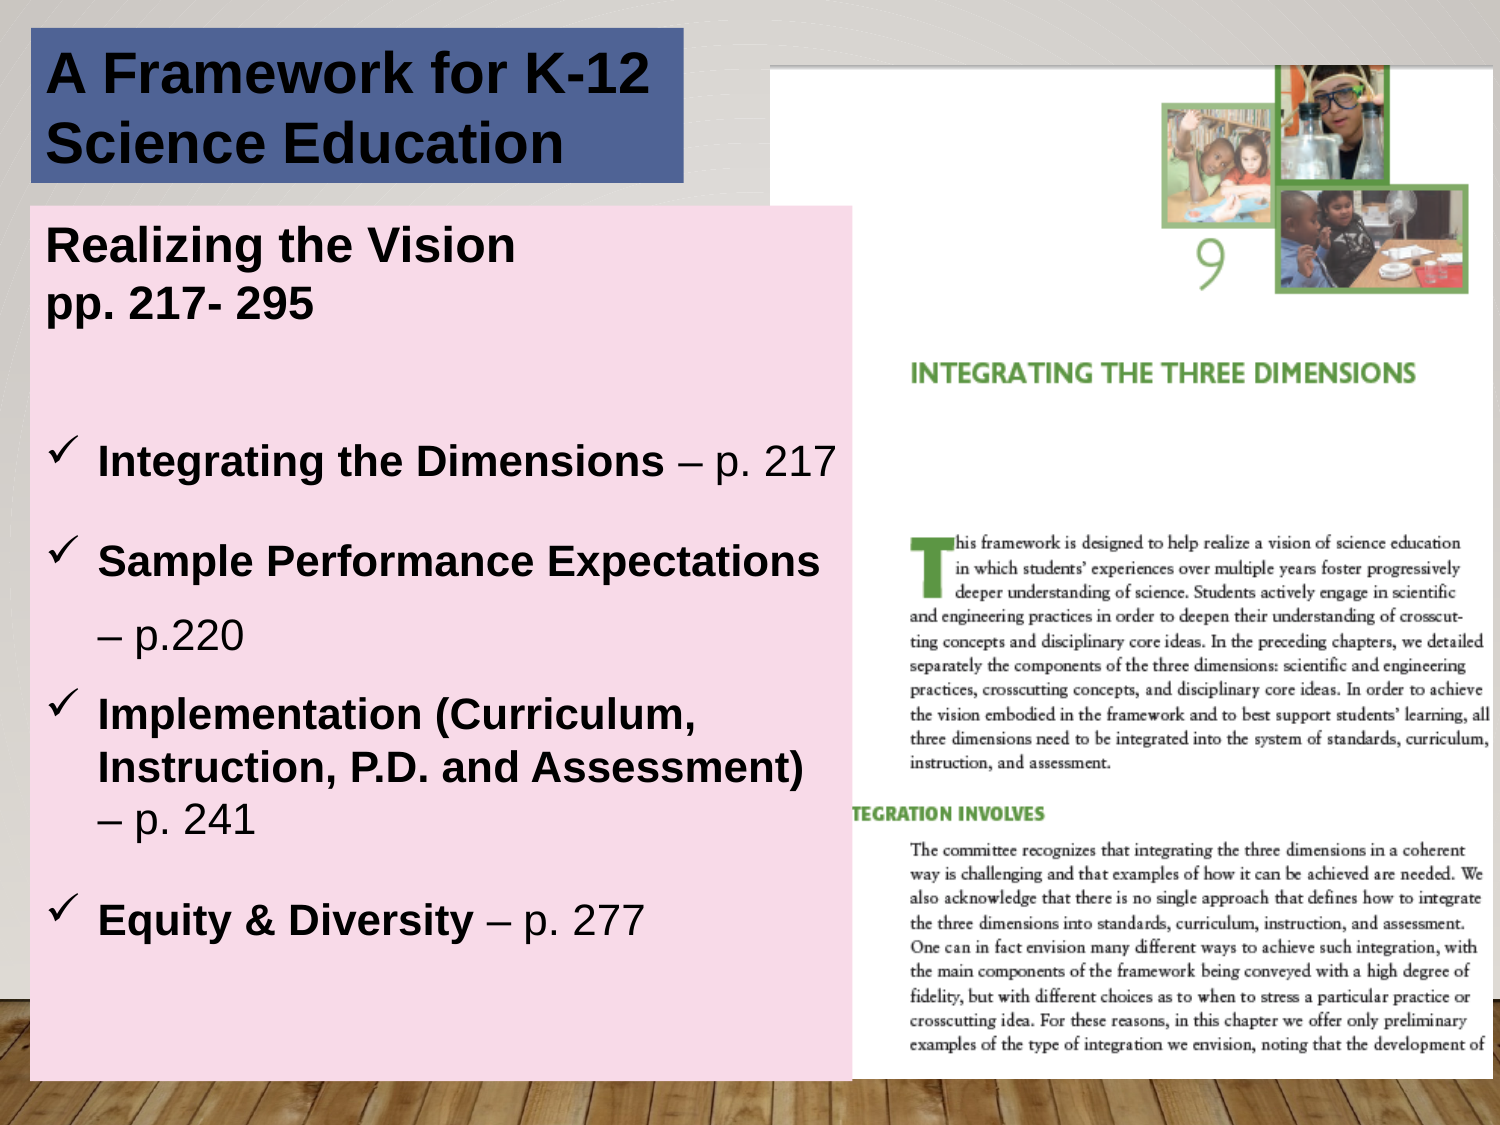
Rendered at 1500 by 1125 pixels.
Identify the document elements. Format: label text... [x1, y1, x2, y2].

picture [0, 65, 1500, 1125]
text_box A Framework for K-12 Science Education [31, 27, 684, 183]
text_box Realizing the Vision pp. 217- 295 Integrating the Dimensions – p. 217 Sample Performance Expectations – p.220 Implementation (Curriculum, Instruction, P.D. and Assessment) – p. 241 Equity & Diversity – p. 277 [30, 205, 853, 1082]
